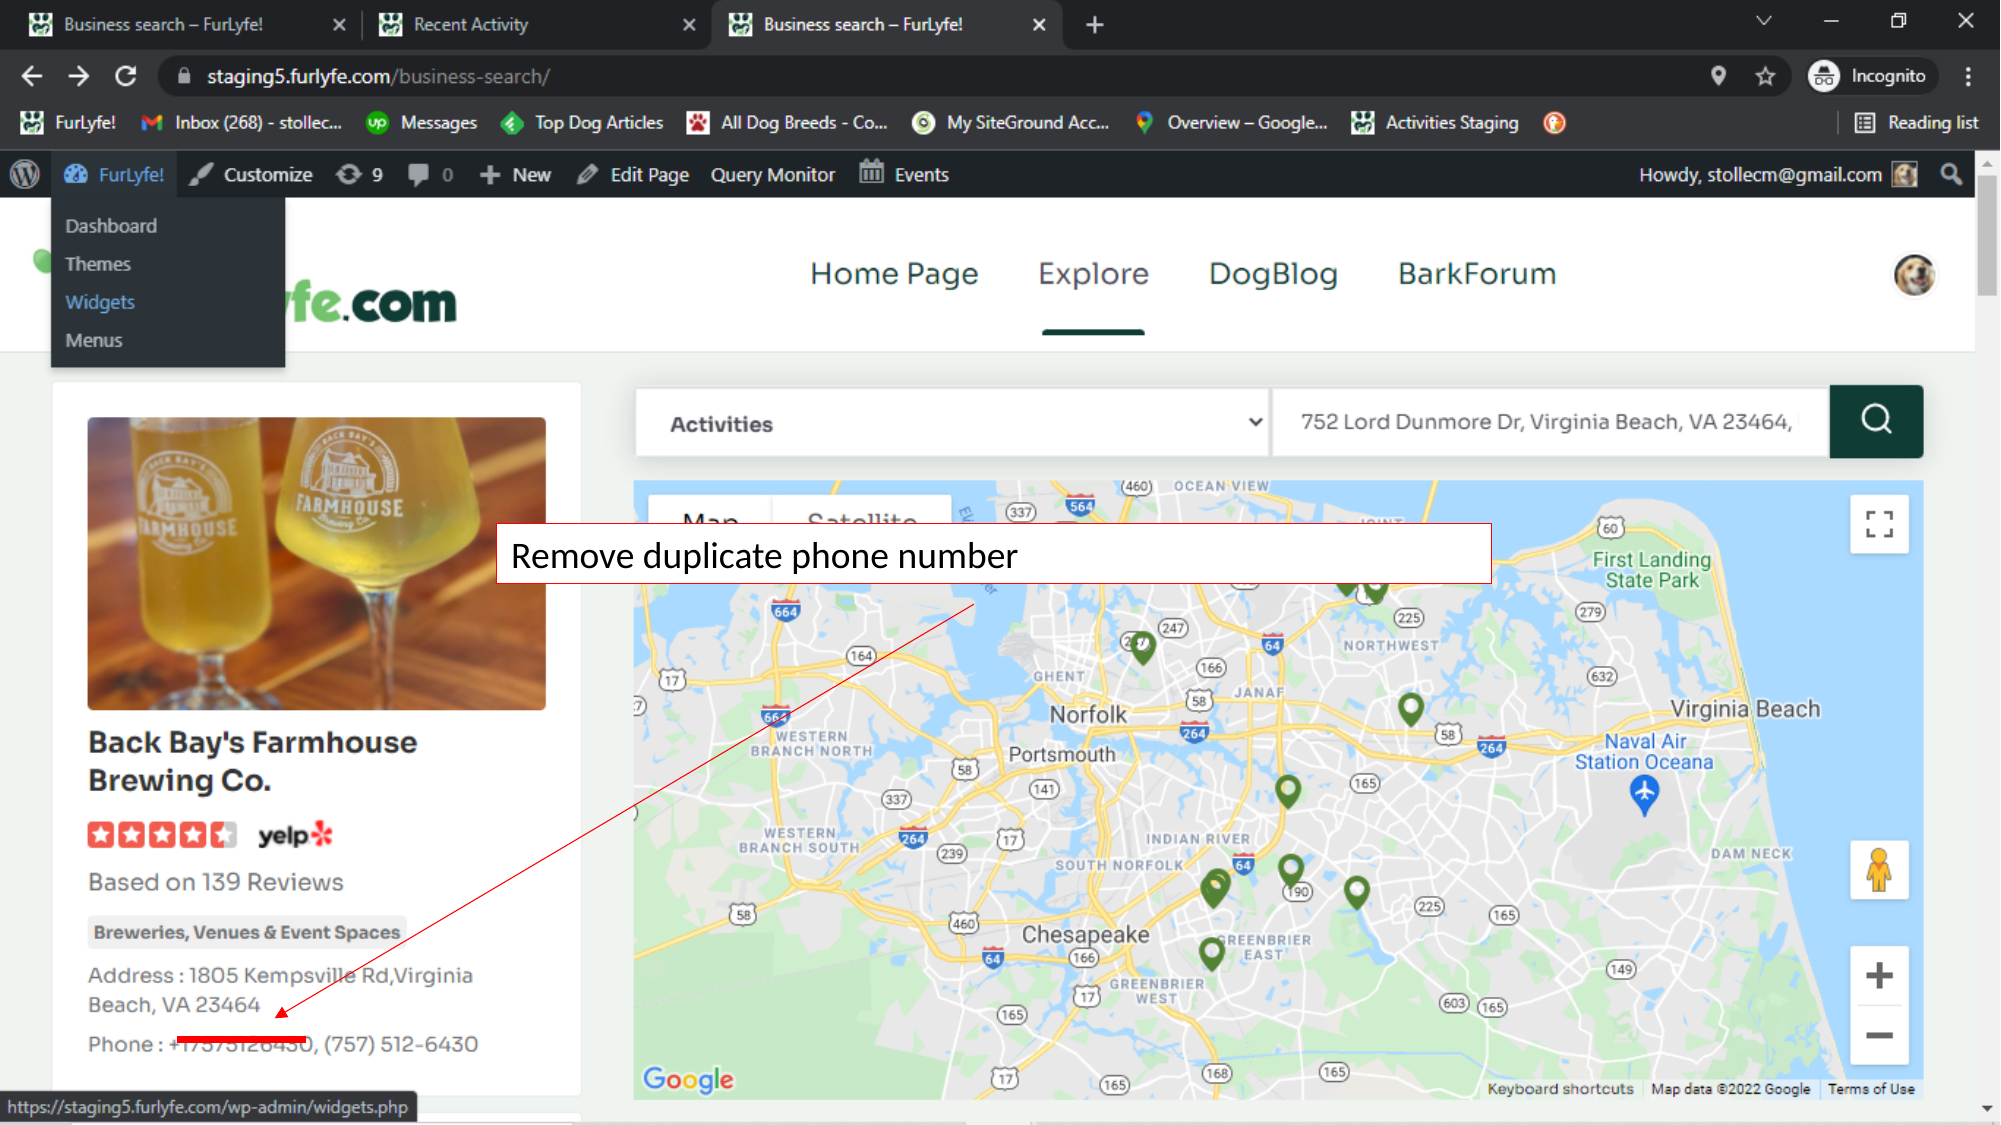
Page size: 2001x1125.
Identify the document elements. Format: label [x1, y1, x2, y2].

text_box [274, 604, 974, 1019]
picture [0, 0, 2000, 1125]
